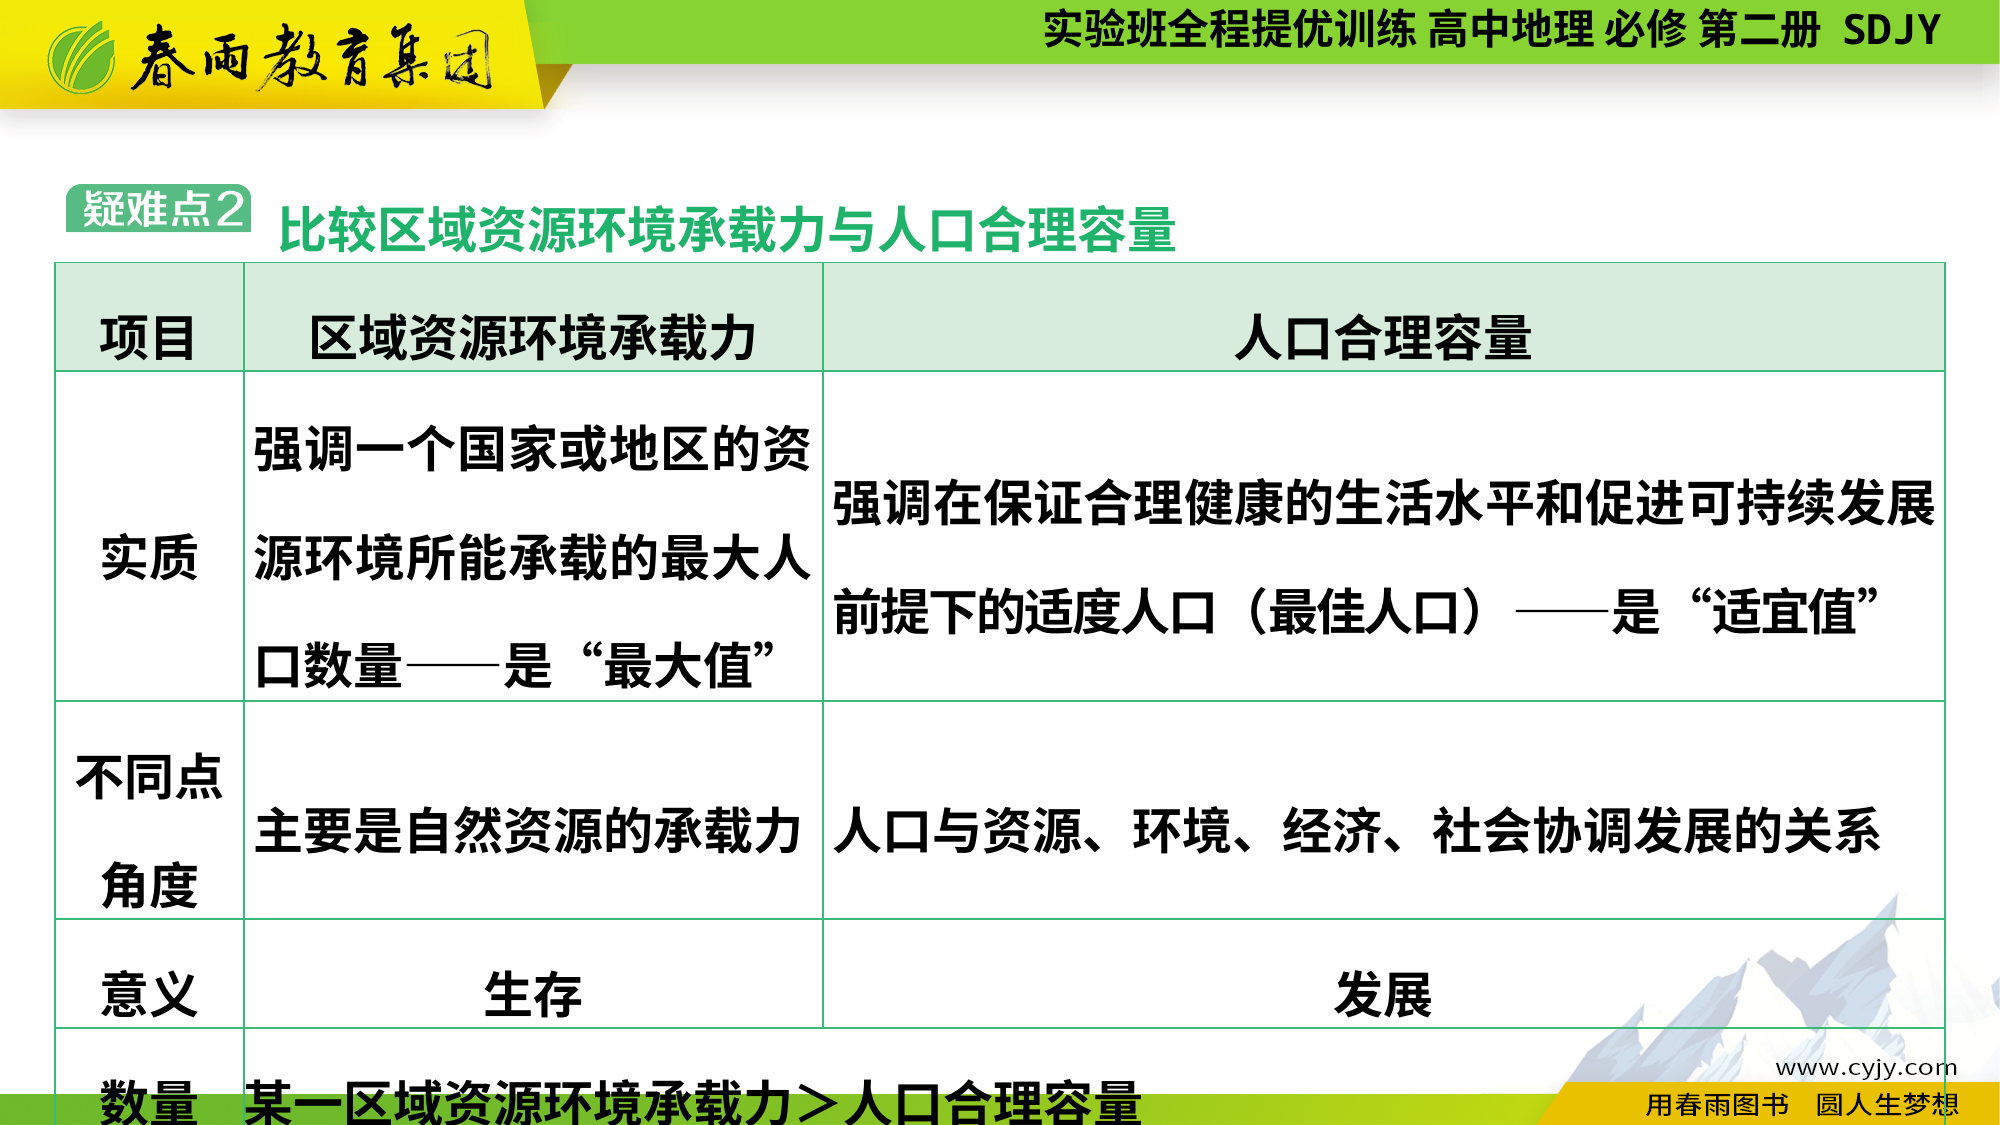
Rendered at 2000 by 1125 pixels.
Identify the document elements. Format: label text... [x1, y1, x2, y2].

table_header 区域资源环境承载力 [245, 263, 822, 370]
picture [66, 184, 251, 237]
table_cell 数量 [56, 1029, 243, 1125]
table_cell 某一区域资源环境承载力＞人口合理容量 [245, 1029, 1944, 1125]
picture [0, 0, 2000, 1125]
table_cell 实质 [56, 372, 243, 700]
table_cell 主要是自然资源的承载力 [245, 702, 822, 918]
table_cell 强调一个国家或地区的资源环境所能承载的最大人口数量——是“最大值” [245, 372, 822, 700]
table_cell 不同点 角度 [56, 702, 243, 918]
table_cell 生存 [245, 920, 822, 1027]
table_header 人口合理容量 [824, 263, 1944, 370]
table_cell 人口与资源、环境、经济、社会协调发展的关系 [824, 702, 1944, 918]
table_cell 强调在保证合理健康的生活水平和促进可持续发展前提下的适度人口（最佳人口）——是“适宜值” [824, 372, 1944, 700]
table_cell 发展 [824, 920, 1944, 1027]
table_cell 意义 [56, 920, 243, 1027]
table_header 项目 [56, 263, 243, 370]
list 比较区域资源环境承载力与人口合理容量 [59, 160, 1944, 262]
